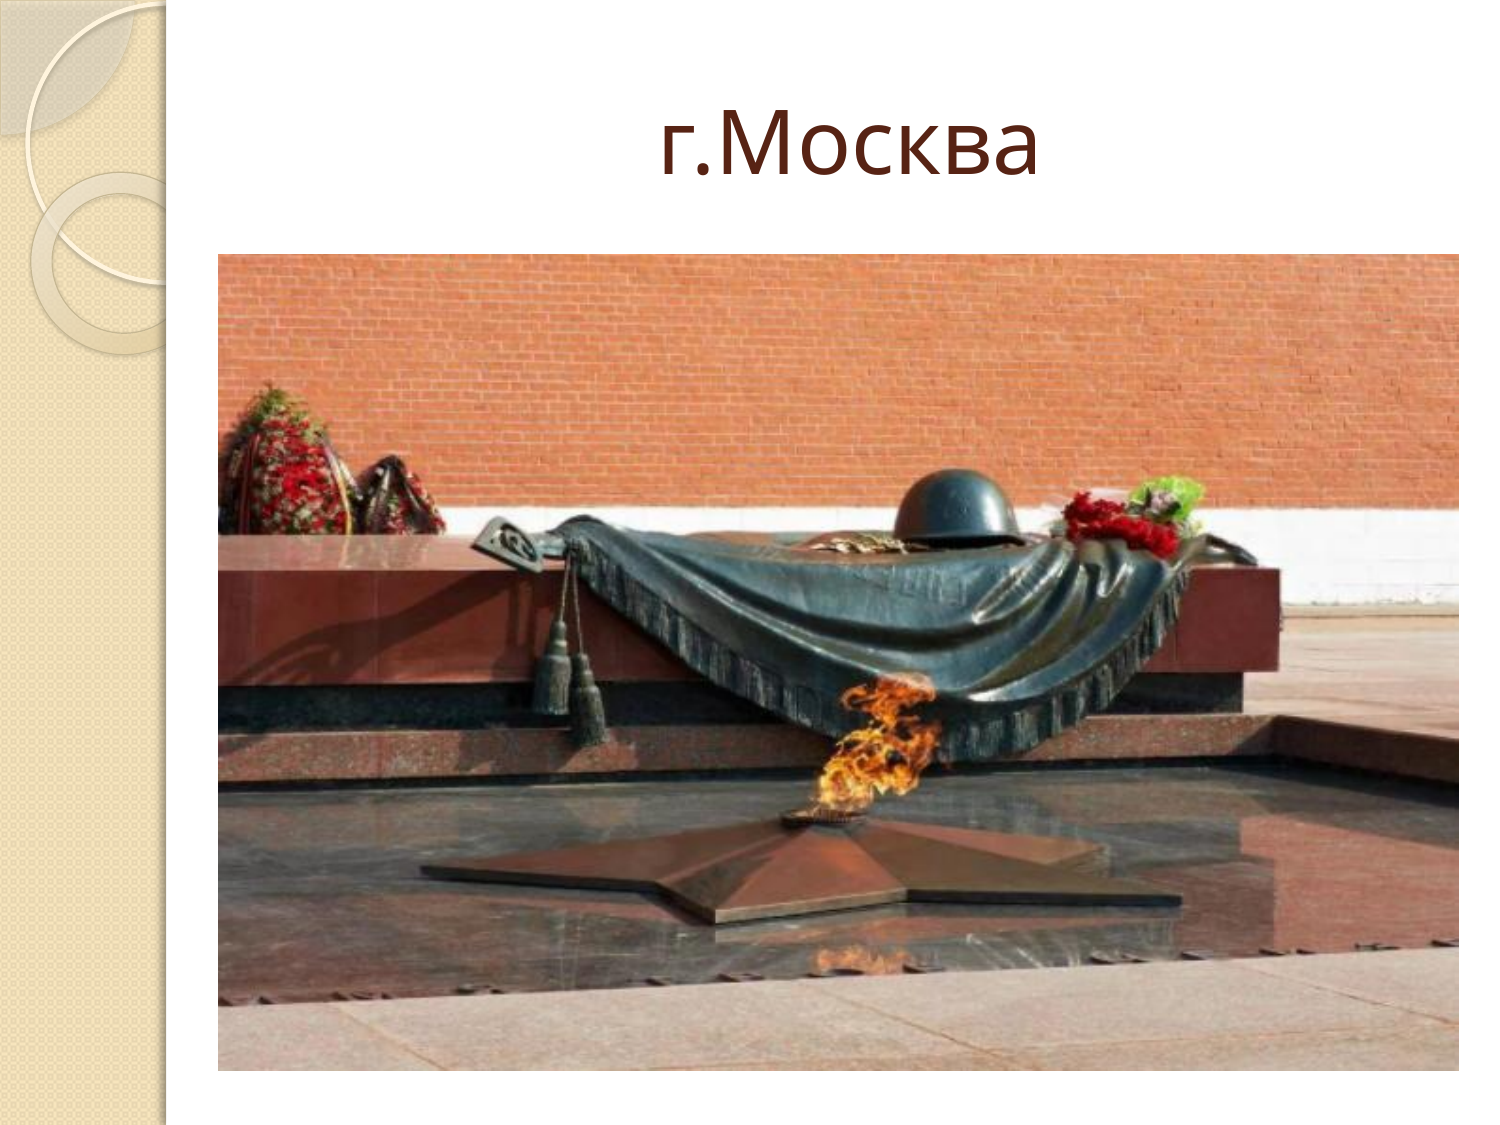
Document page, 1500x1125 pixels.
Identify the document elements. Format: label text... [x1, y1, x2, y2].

title г.Москва [235, 45, 1466, 233]
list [218, 254, 1459, 1071]
